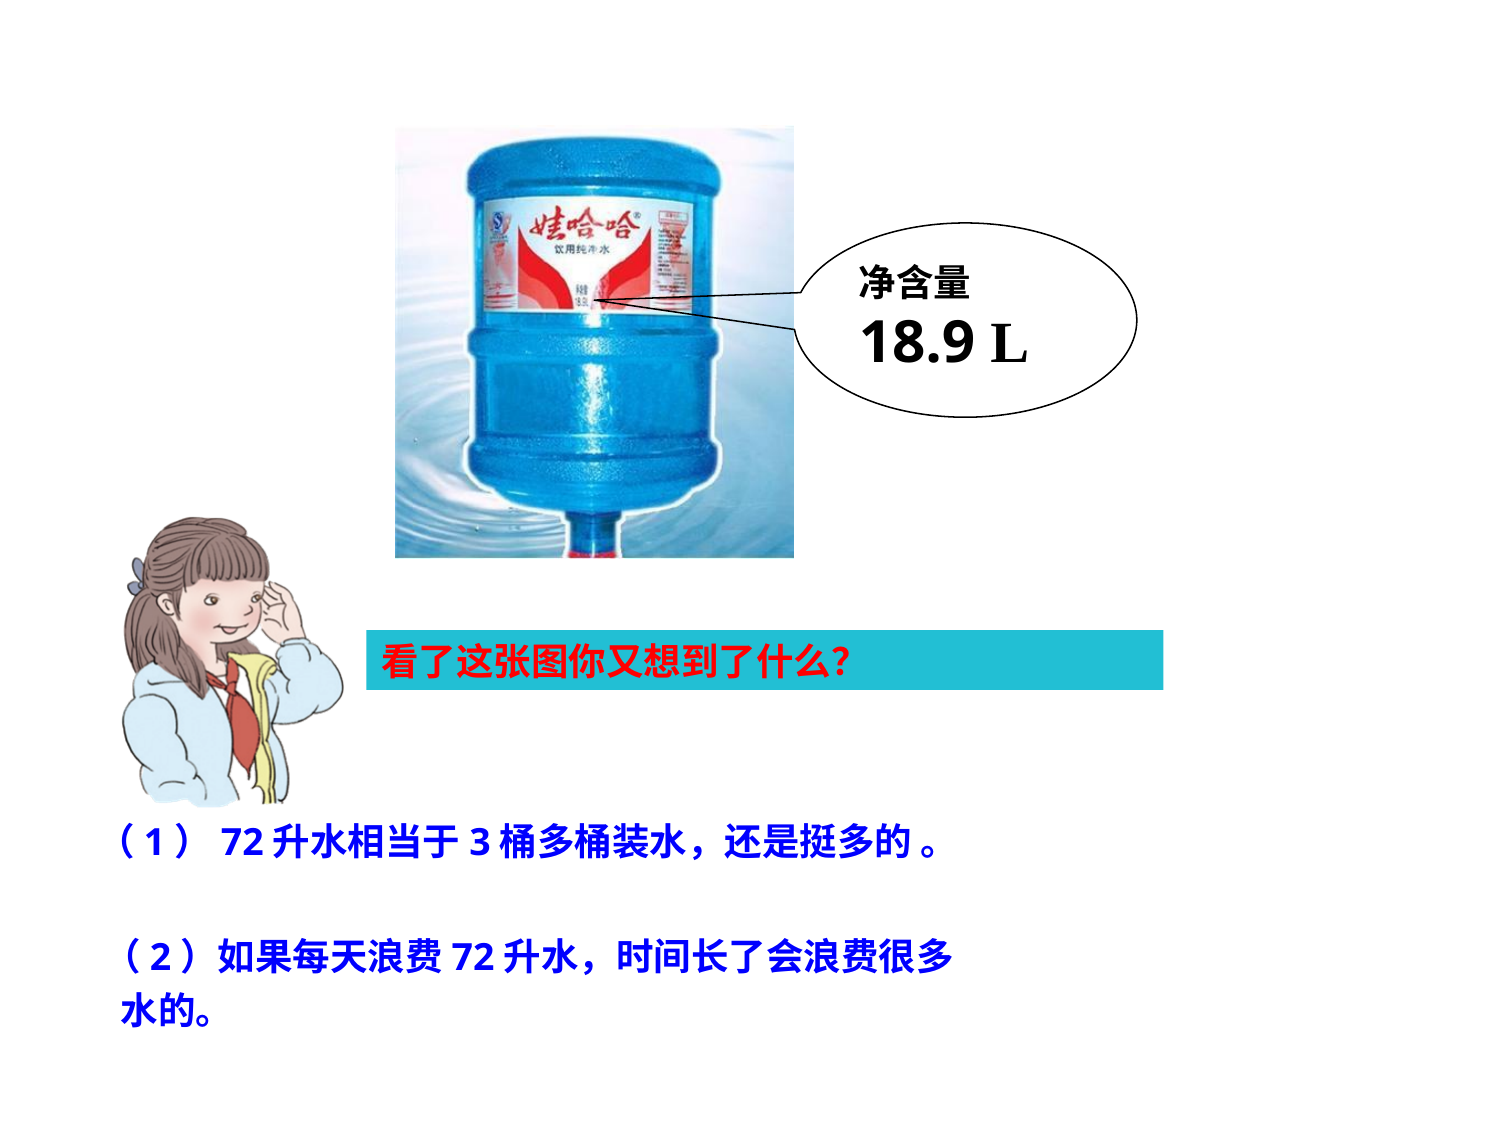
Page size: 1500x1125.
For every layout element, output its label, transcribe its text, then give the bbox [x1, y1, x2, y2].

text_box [395, 124, 1138, 510]
text_box （1）72升水相当于3桶多桶装水，还是挺多的 。 [82, 810, 1459, 871]
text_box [111, 513, 1164, 812]
text_box （2）如果每天浪费72升水，时间长了会浪费很多 水的。 [88, 916, 1500, 1040]
